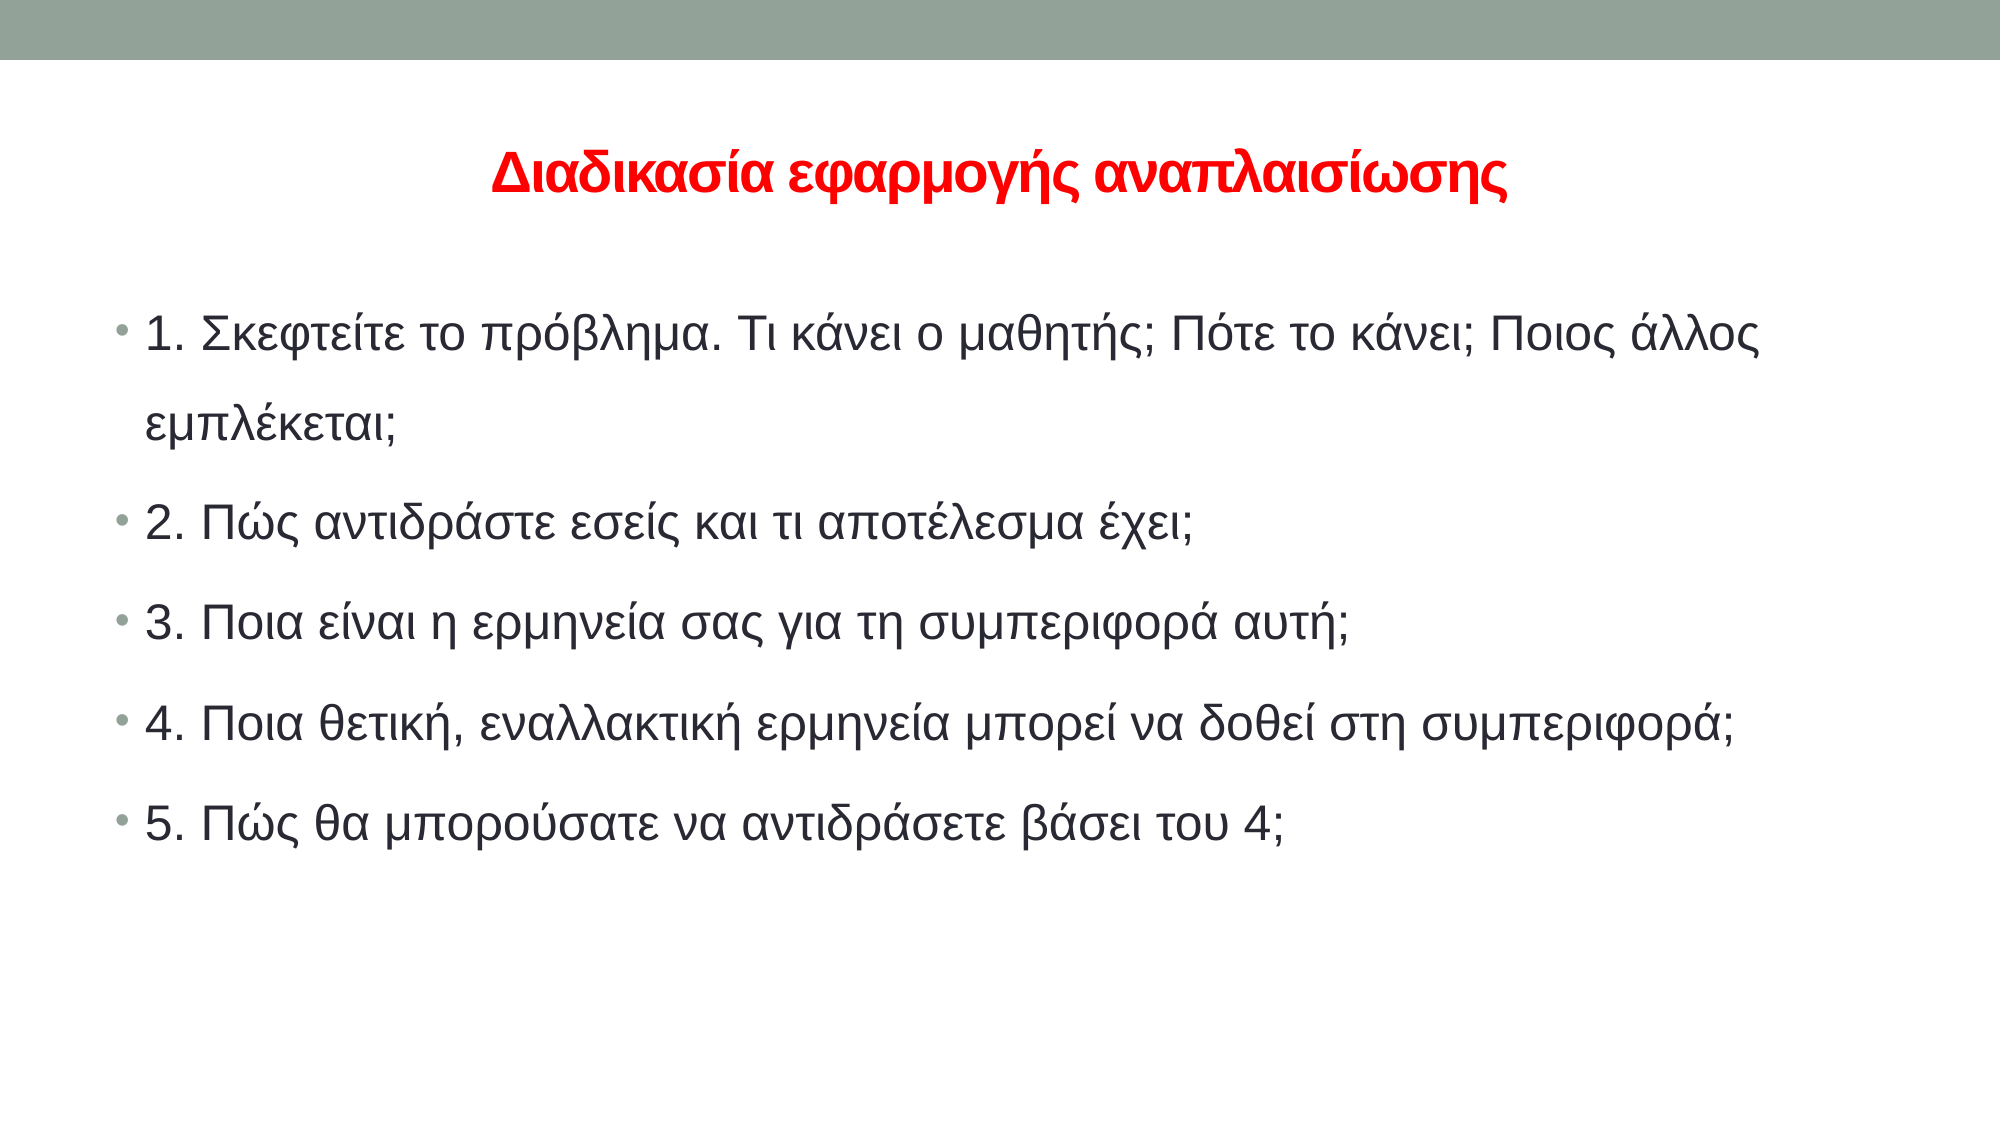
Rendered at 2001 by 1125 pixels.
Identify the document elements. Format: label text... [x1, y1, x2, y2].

list 1. Σκεφτείτε το πρόβλημα. Τι κάνει ο μαθητής; Πότε το κάνει; Ποιος άλλος εμπλέκεται; 2. Πώς αντιδράστε εσείς και τι αποτέλεσμα έχει; 3. Ποια είναι η ερμηνεία σας για τη συμπεριφορά αυτή; 4. Ποια θετική, εναλλακτική ερμηνεία μπορεί να δοθεί στη συμπεριφορά; 5. Πώς θα μπορούσατε να αντιδράσετε βάσει του 4; [99, 262, 1900, 1063]
title Διαδικασία εφαρμογής αναπλαισίωσης [99, 87, 1900, 250]
